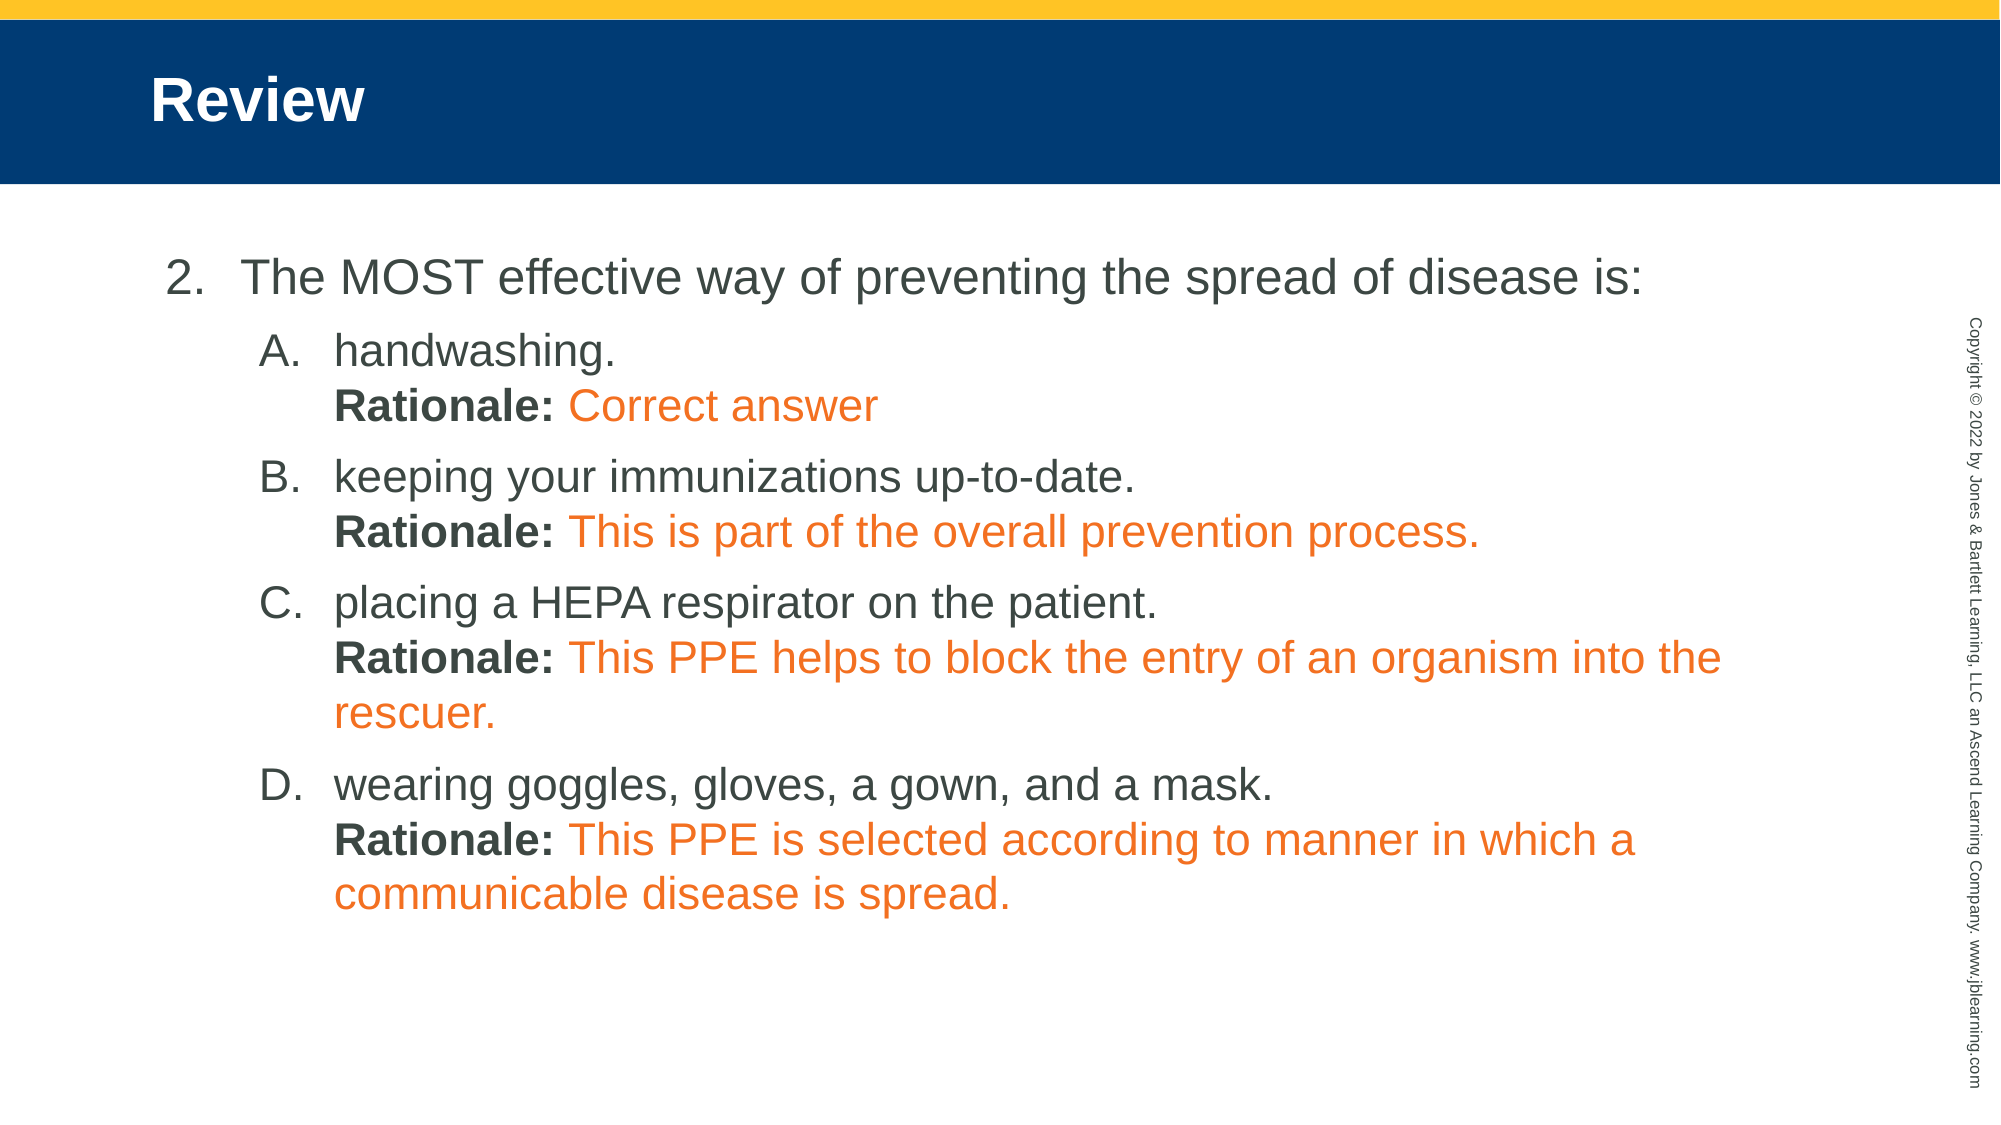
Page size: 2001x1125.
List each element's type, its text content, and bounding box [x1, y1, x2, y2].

title Review [0, 19, 2000, 185]
list The MOST effective way of preventing the spread of disease is: handwashing. Rationale: Correct answer keeping your immunizations up-to-date. Rationale: This is part of the overall prevention process. placing a HEPA respirator on the patient. Rationale: This PPE helps to block the entry of an organism into the rescuer. wearing goggles, gloves, a gown, and a mask. Rationale: This PPE is selected according to manner in which a communicable disease is spread. [150, 237, 1850, 1025]
